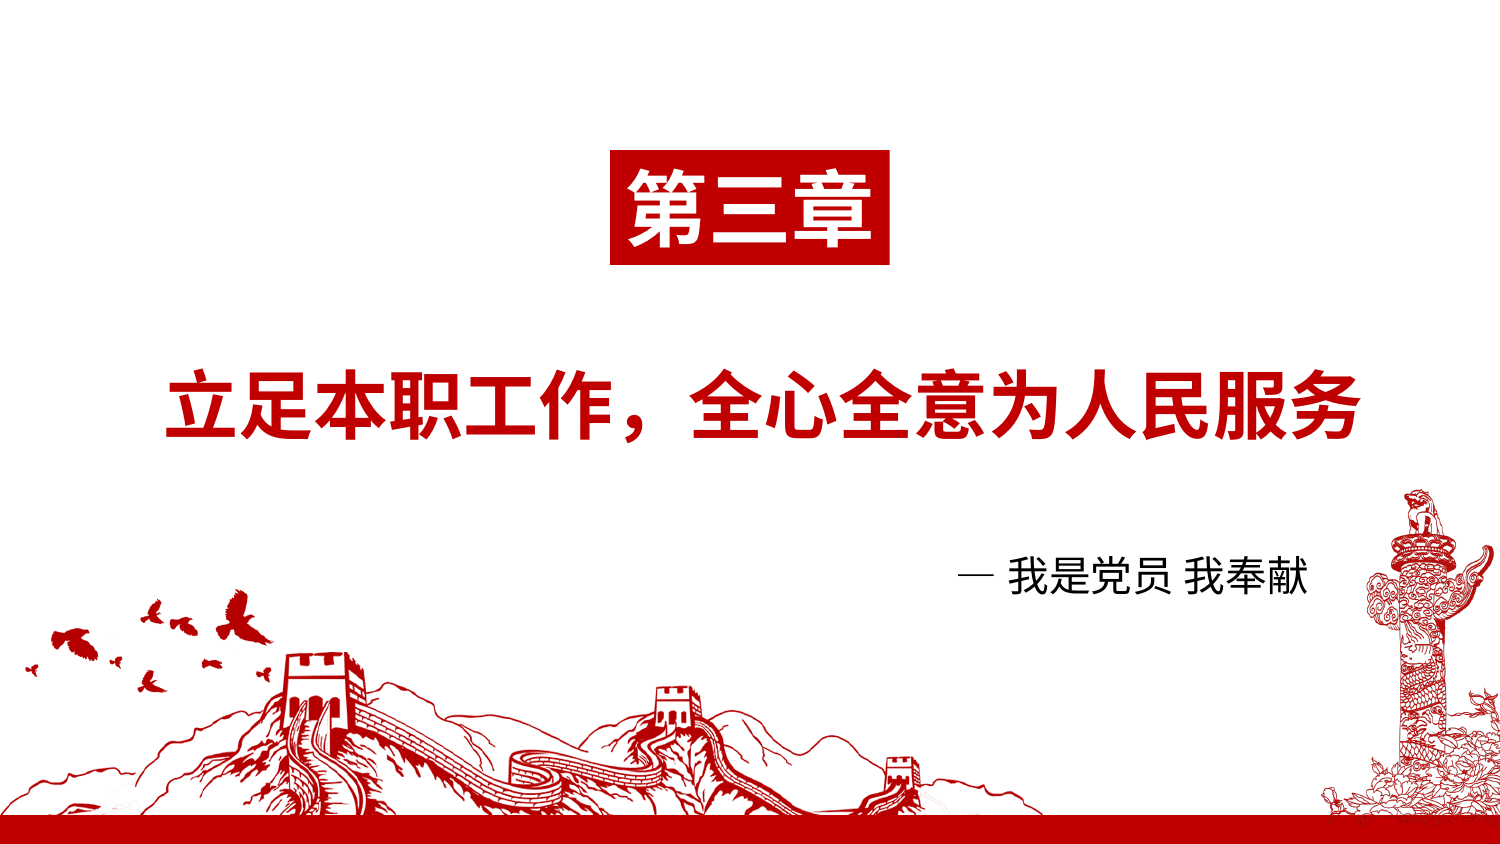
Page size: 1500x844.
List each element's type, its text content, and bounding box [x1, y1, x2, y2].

text_box 第三章 [610, 150, 890, 265]
text_box 立足本职工作，全心全意为人民服务 [148, 351, 1379, 457]
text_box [0, 488, 1500, 844]
